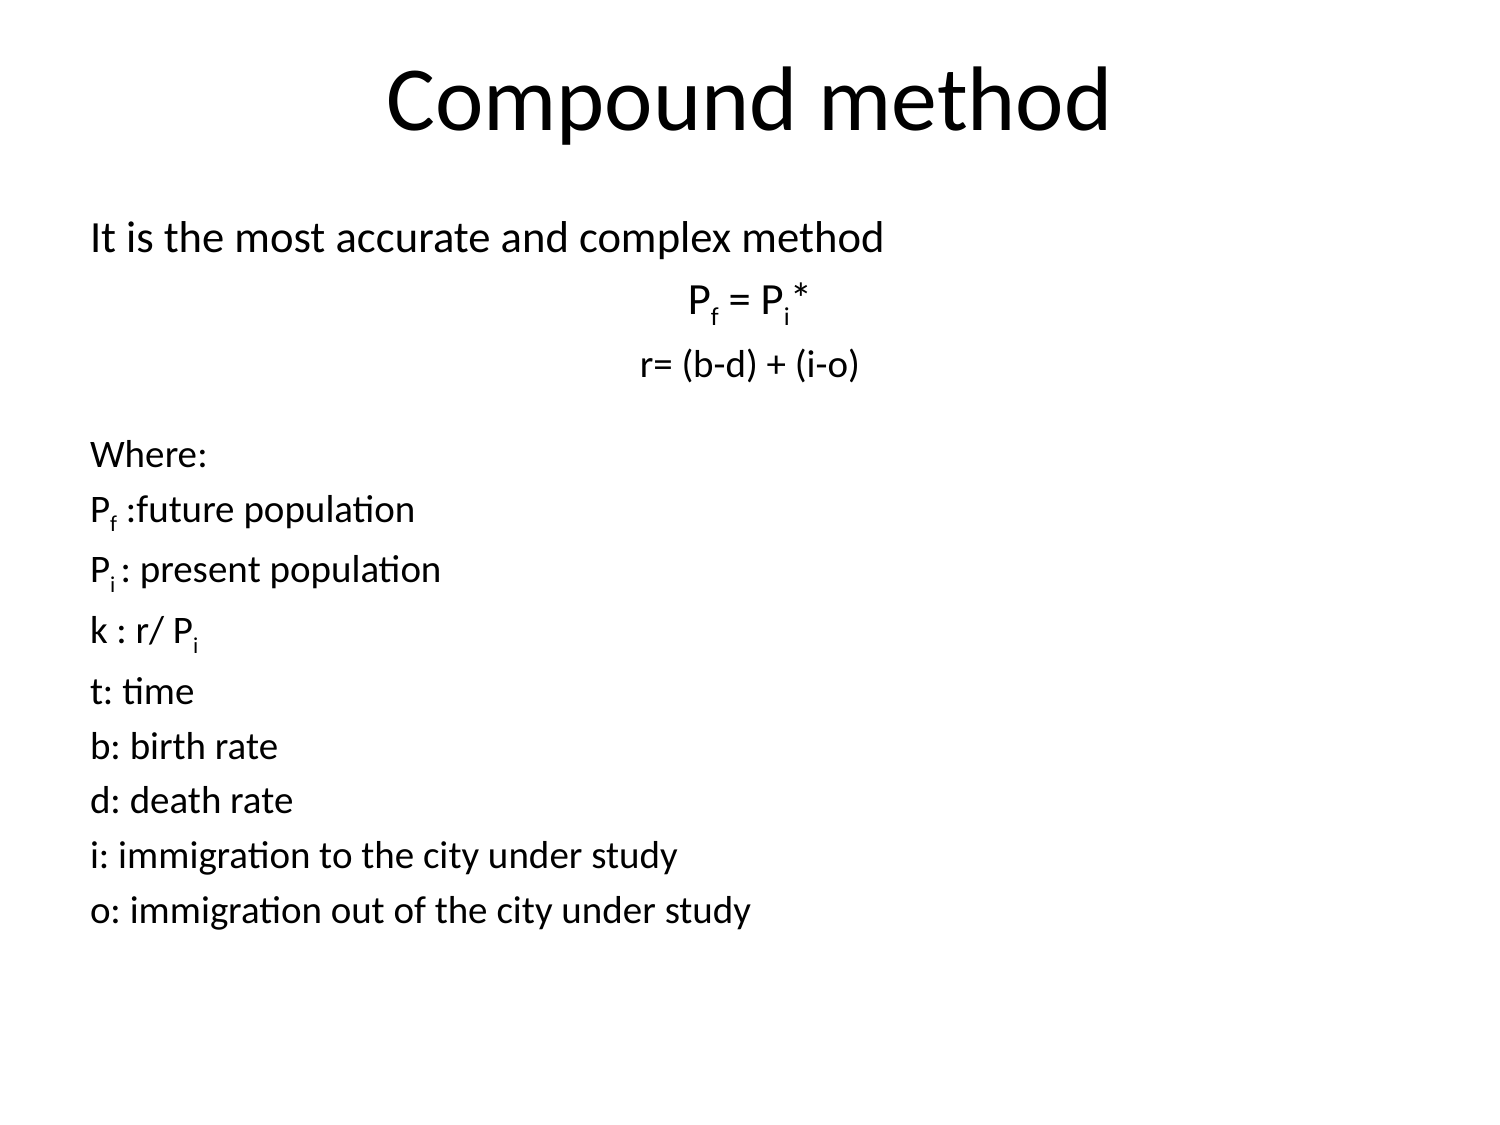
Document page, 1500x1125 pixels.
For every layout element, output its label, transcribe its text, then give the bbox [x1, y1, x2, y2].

title Compound method [75, 0, 1425, 188]
